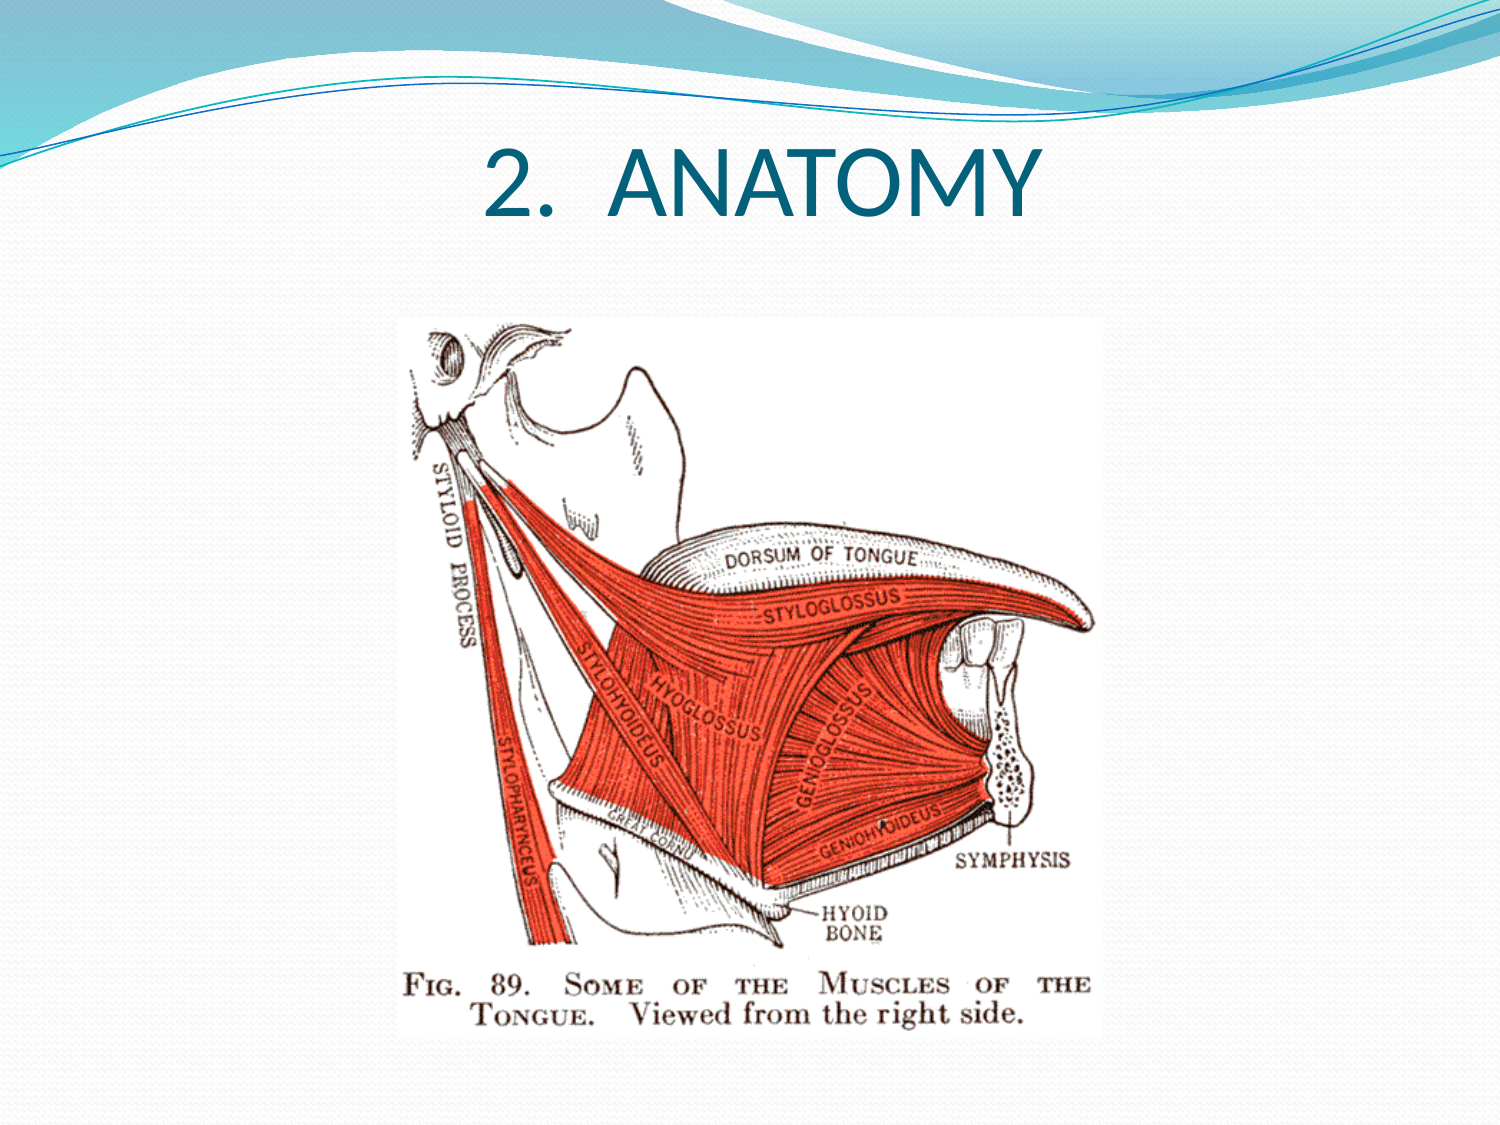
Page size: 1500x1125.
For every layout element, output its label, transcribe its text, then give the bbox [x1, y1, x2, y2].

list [397, 317, 1103, 1038]
title 2. ANATOMY [87, 50, 1438, 238]
